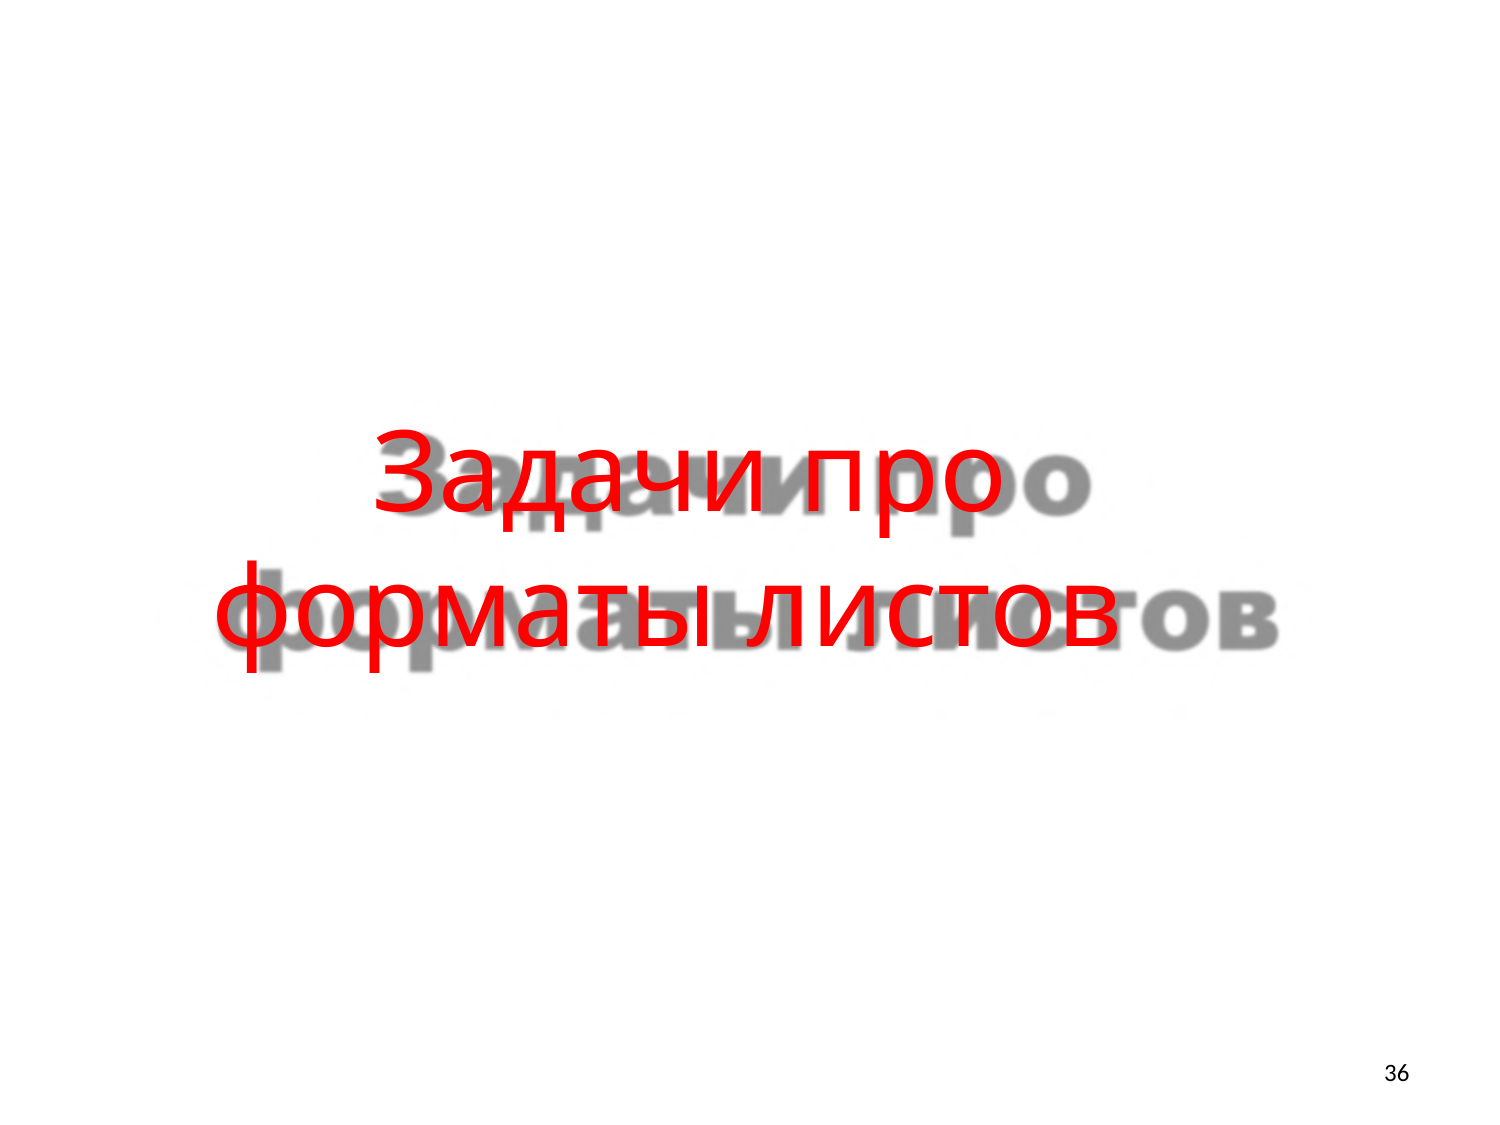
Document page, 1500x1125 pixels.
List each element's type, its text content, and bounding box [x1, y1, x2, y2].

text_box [141, 370, 1356, 753]
text_box 36 [1382, 1054, 1412, 1086]
